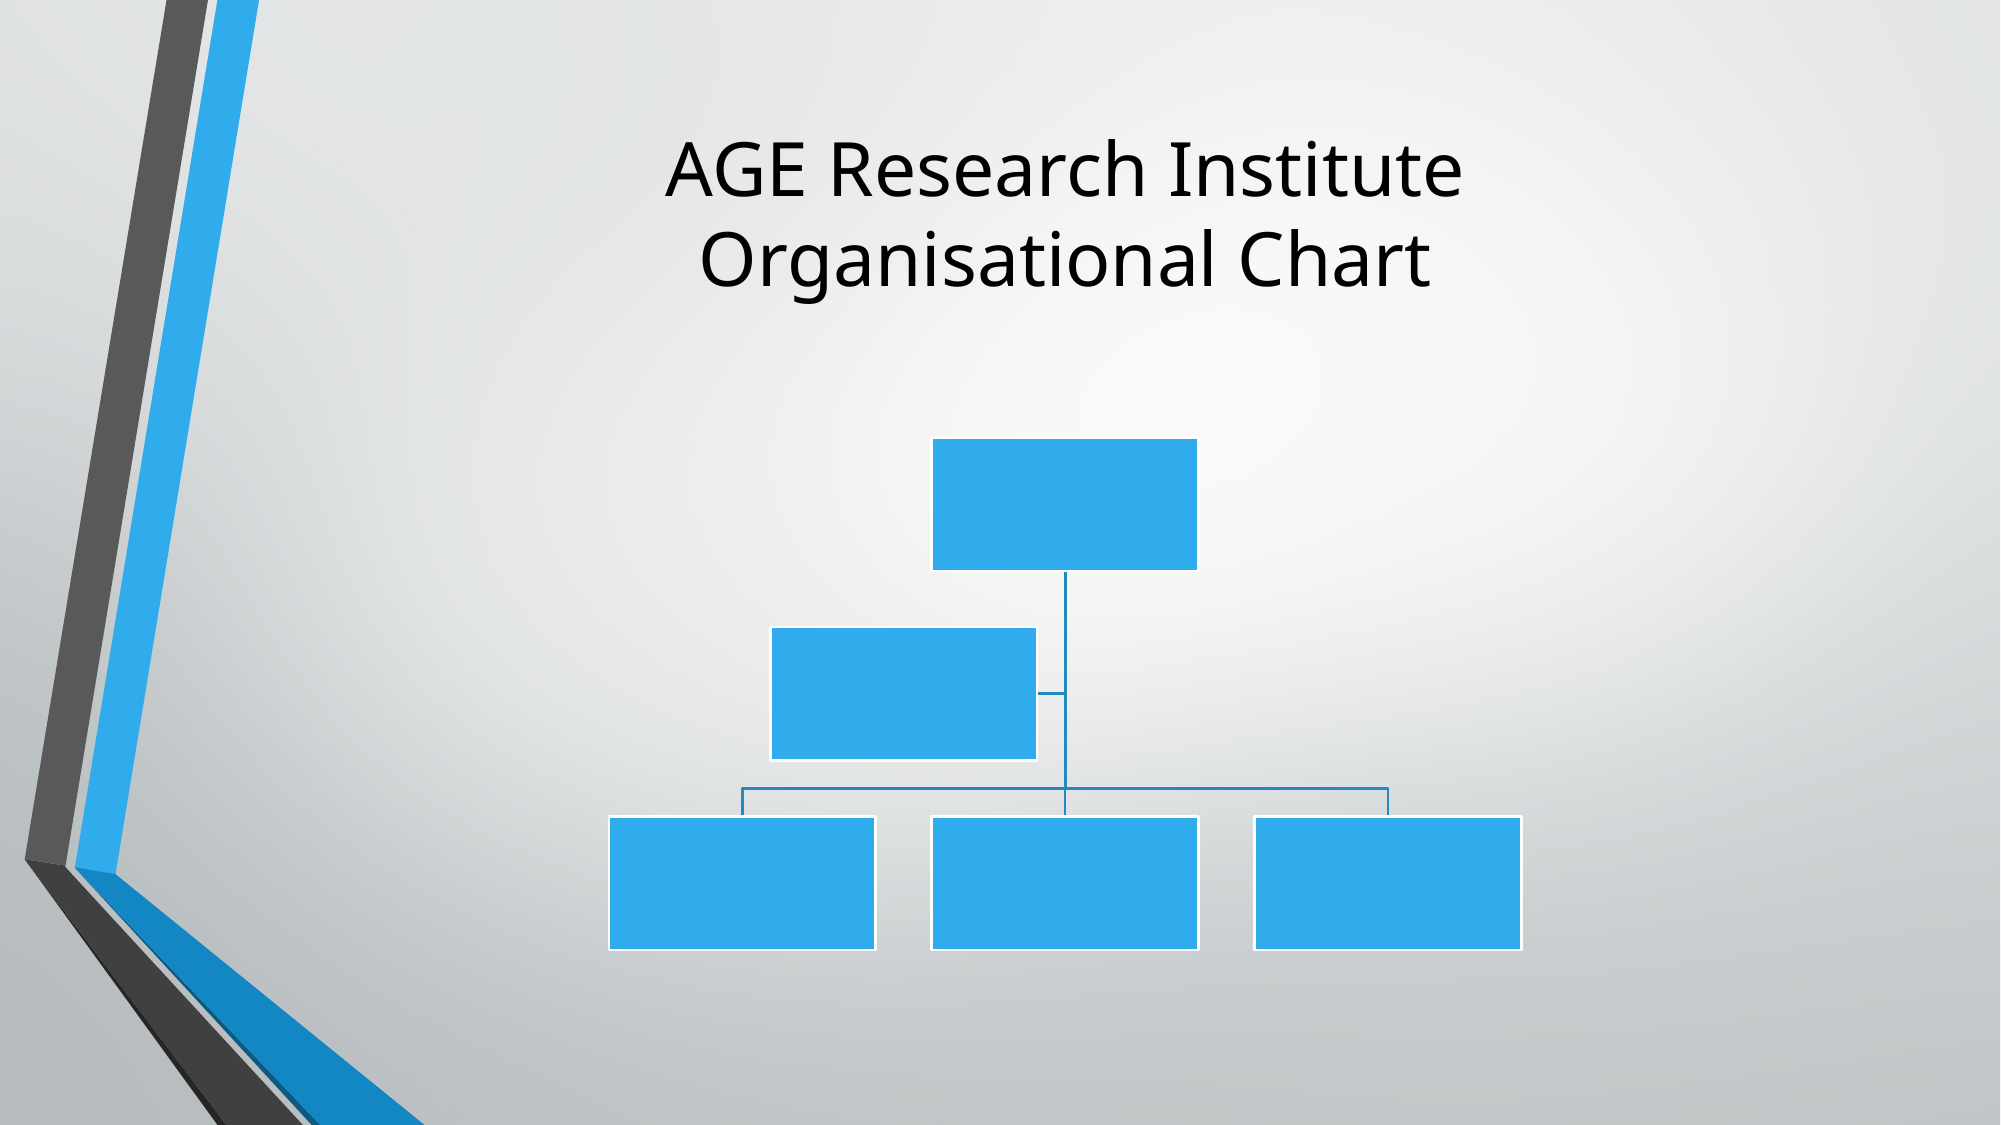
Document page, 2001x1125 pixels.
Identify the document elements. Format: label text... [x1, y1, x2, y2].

title AGE Research Institute Organisational Chart [243, 112, 1887, 400]
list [243, 437, 1888, 951]
